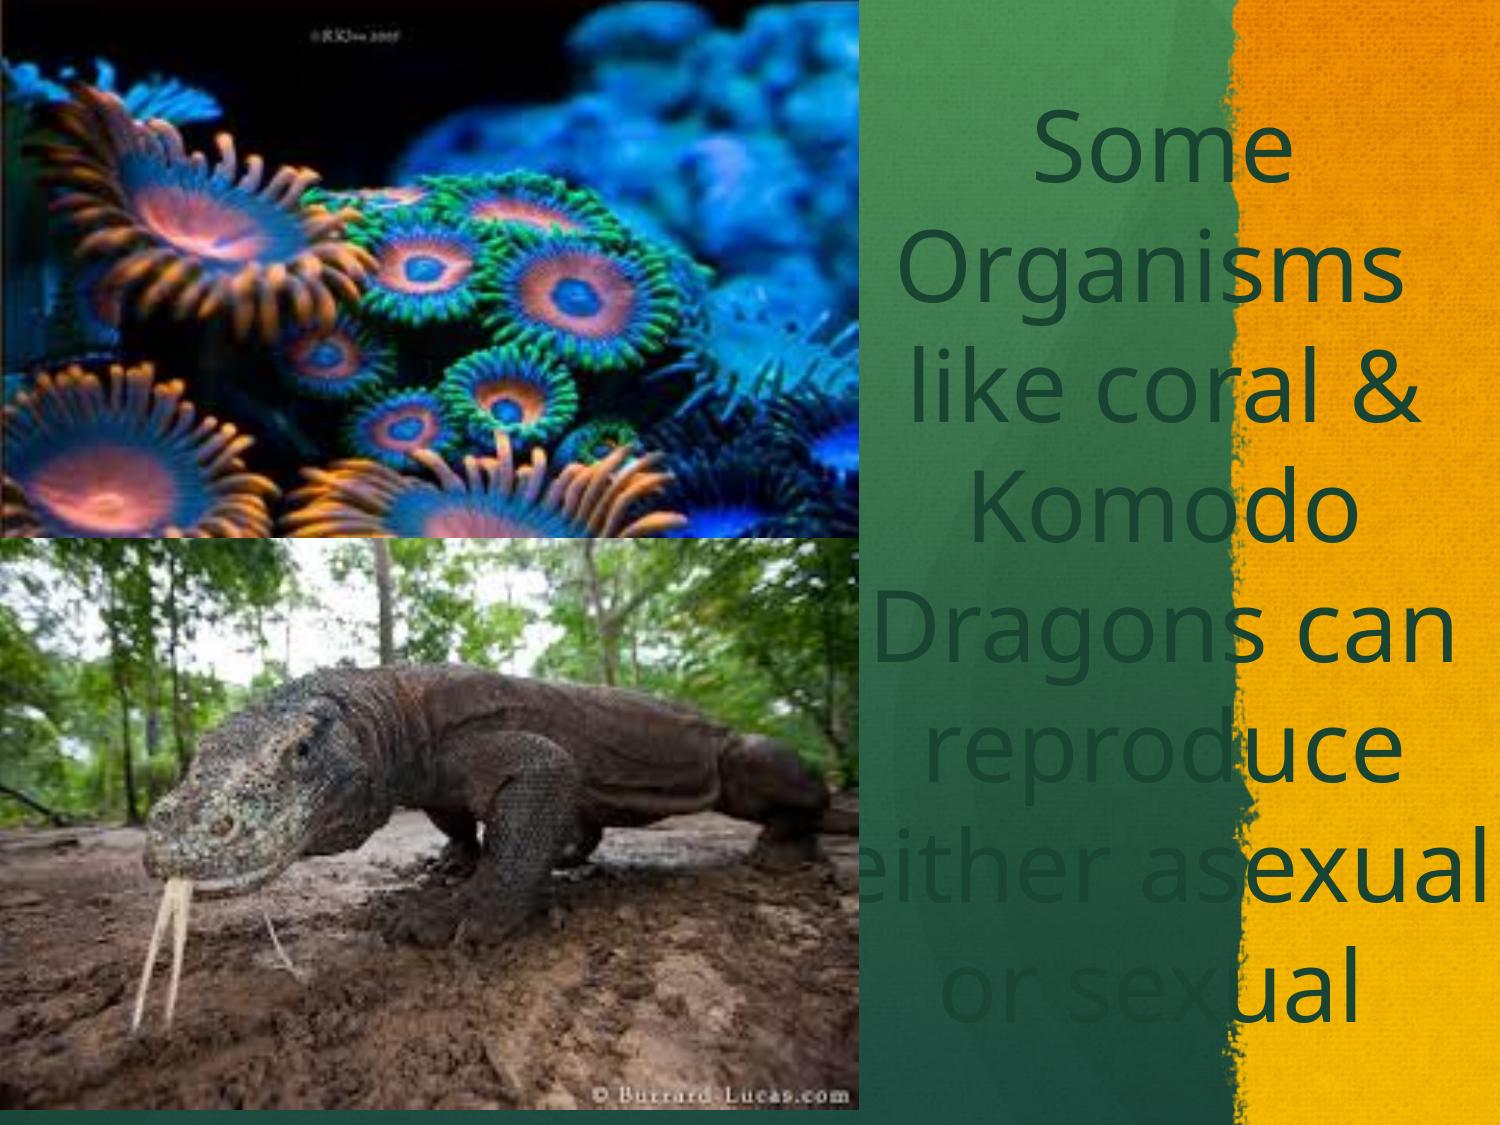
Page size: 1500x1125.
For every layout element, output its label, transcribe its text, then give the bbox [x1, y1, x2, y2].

title Some Organisms like coral & Komodo Dragons can reproduce either asexual or sexual [909, 0, 1500, 1125]
picture [0, 0, 859, 1125]
